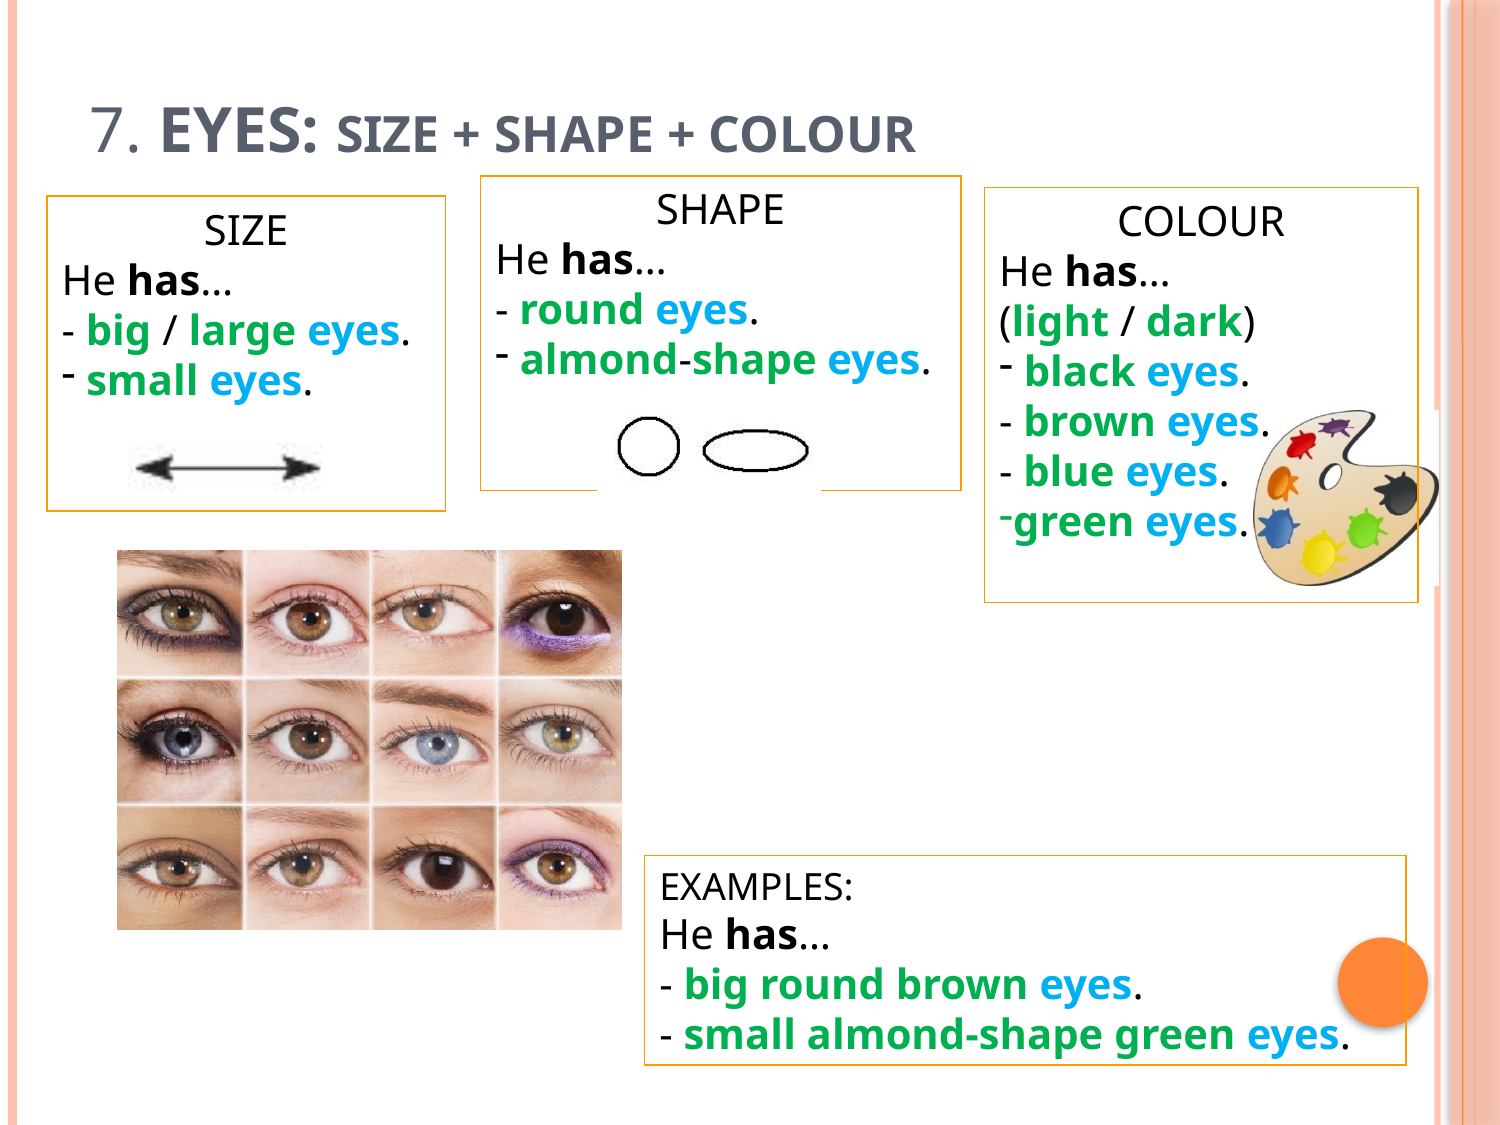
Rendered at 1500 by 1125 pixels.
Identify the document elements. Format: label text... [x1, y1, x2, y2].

picture [1253, 409, 1439, 587]
text_box SHAPE He has… - round eyes. almond-shape eyes. [480, 175, 961, 491]
picture [597, 397, 821, 492]
title 7. EYES: SIZE + SHAPE + COLOUR [75, 45, 1300, 173]
text_box SIZE He has… - big / large eyes. small eyes. [46, 196, 446, 512]
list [116, 550, 622, 930]
text_box COLOUR He has… (light / dark) black eyes. - brown eyes. - blue eyes. green eyes. [984, 187, 1418, 603]
picture [128, 442, 331, 493]
text_box EXAMPLES: He has… - big round brown eyes. - small almond-shape green eyes. [644, 855, 1407, 1066]
